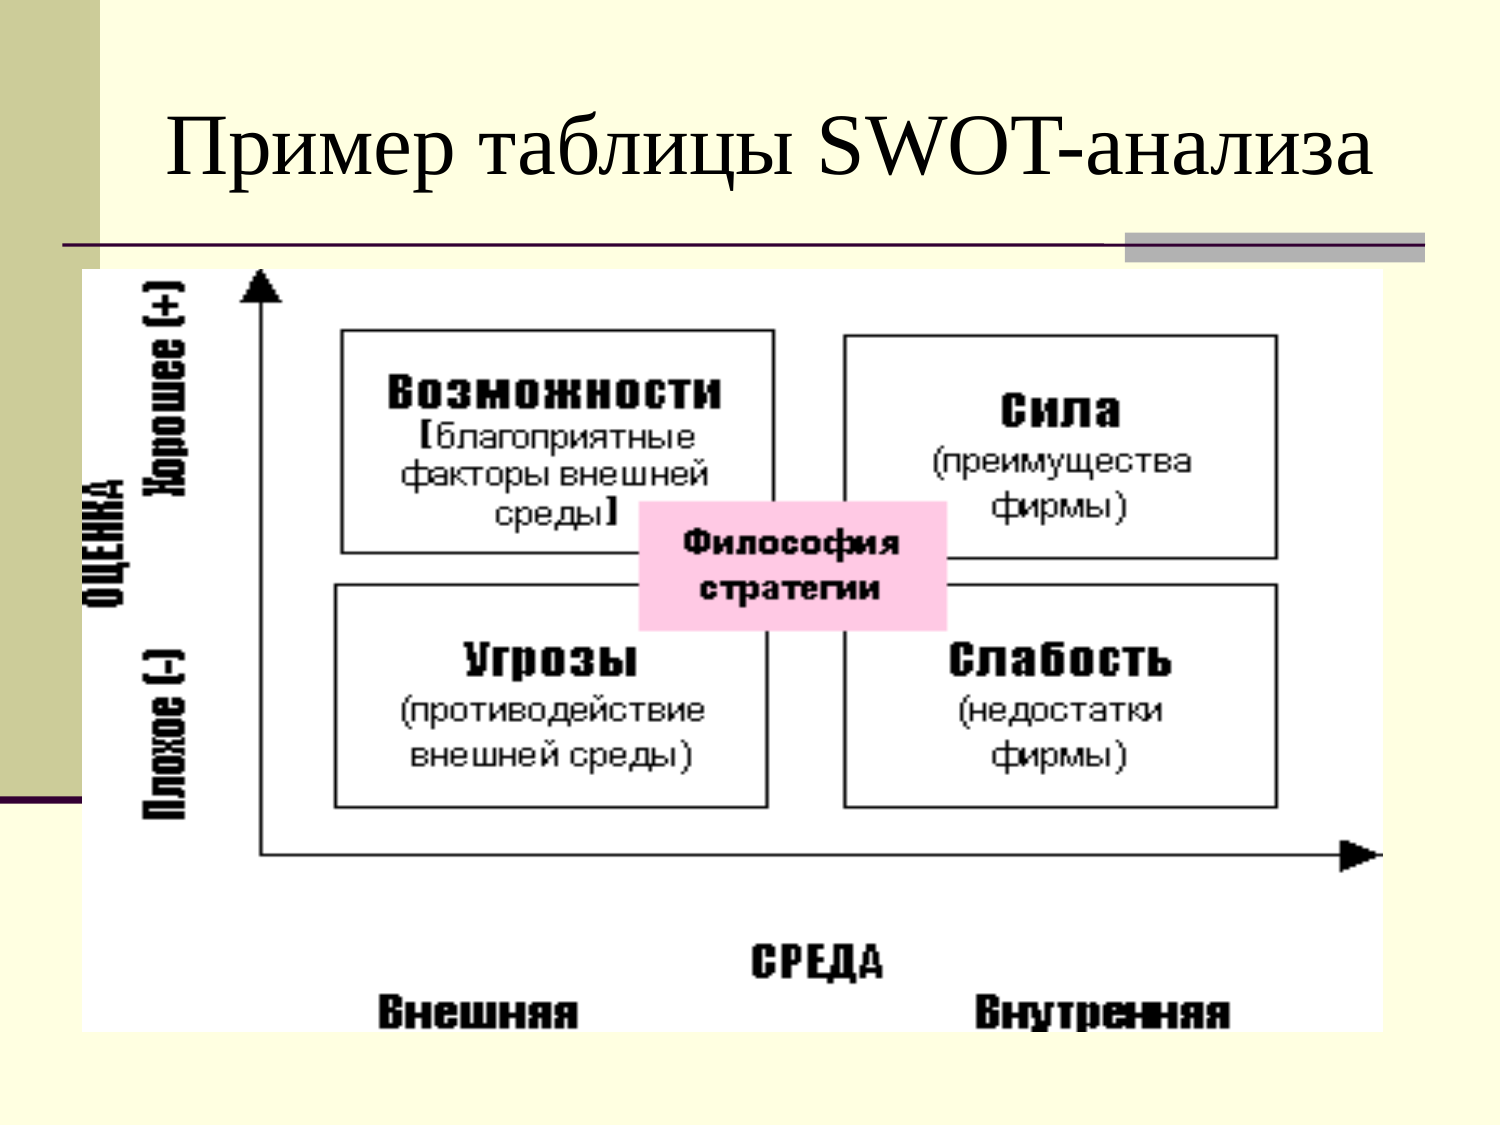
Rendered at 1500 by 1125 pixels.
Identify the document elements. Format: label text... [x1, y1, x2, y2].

title Пример таблицы SWOT-анализа [150, 45, 1425, 234]
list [81, 269, 1384, 1032]
